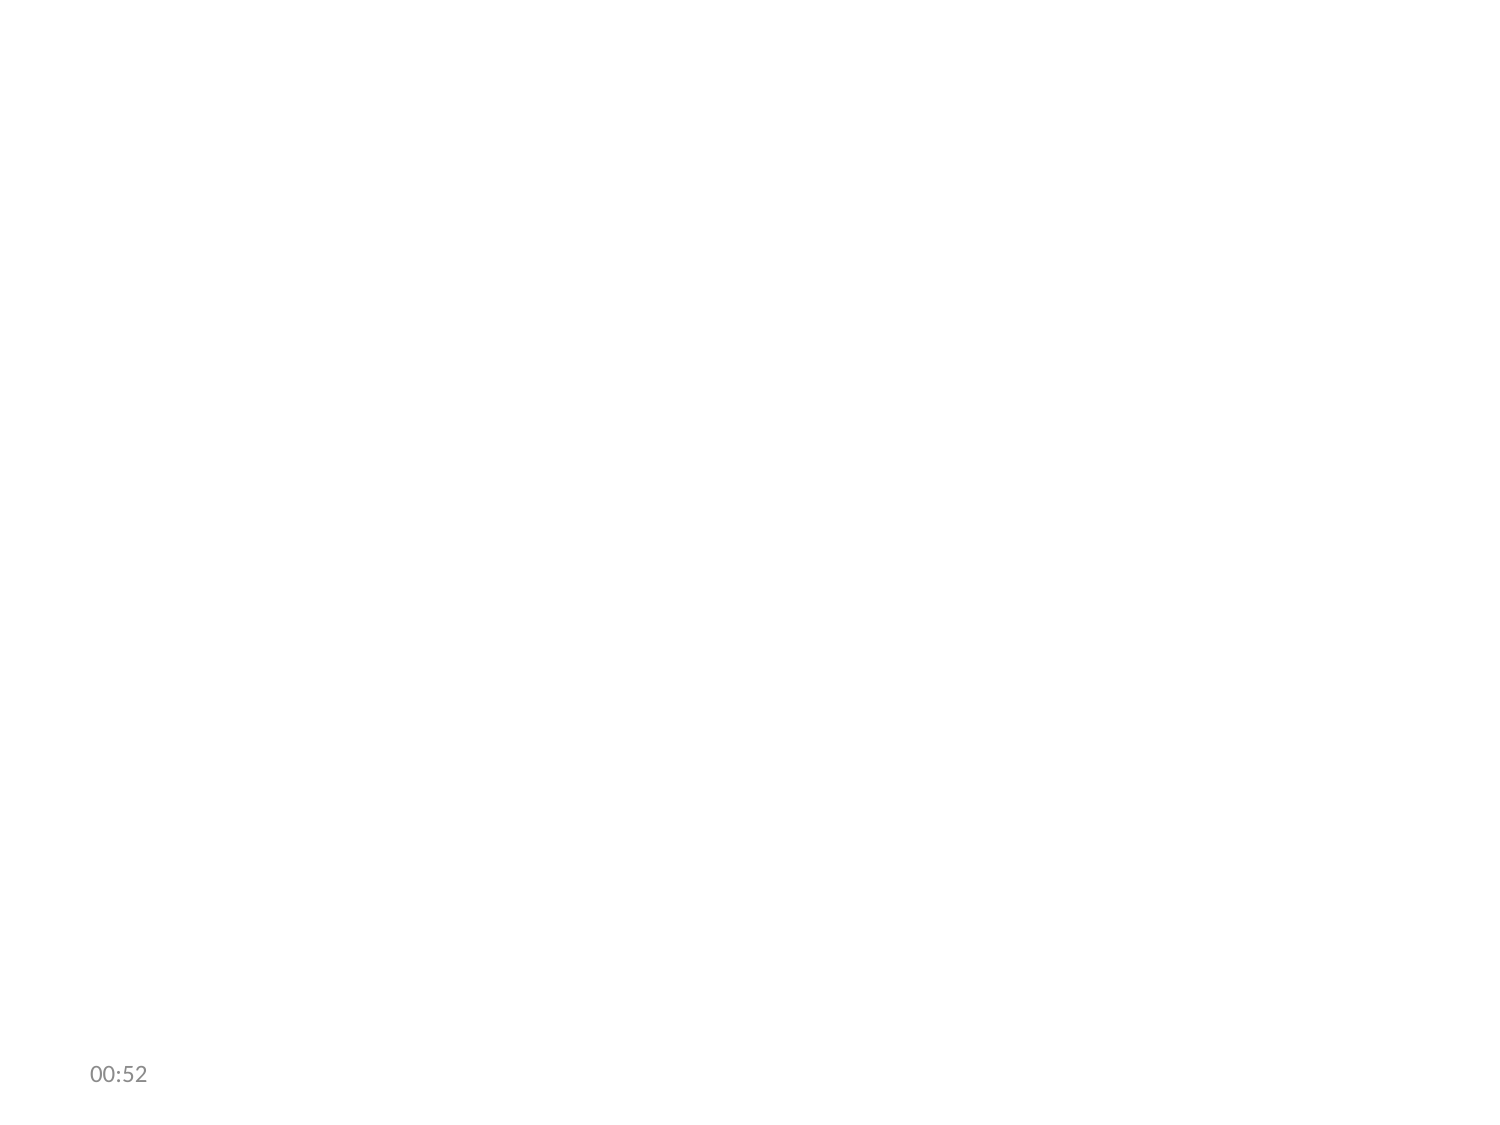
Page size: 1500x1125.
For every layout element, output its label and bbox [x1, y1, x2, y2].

slide_number [75, 1042, 425, 1103]
